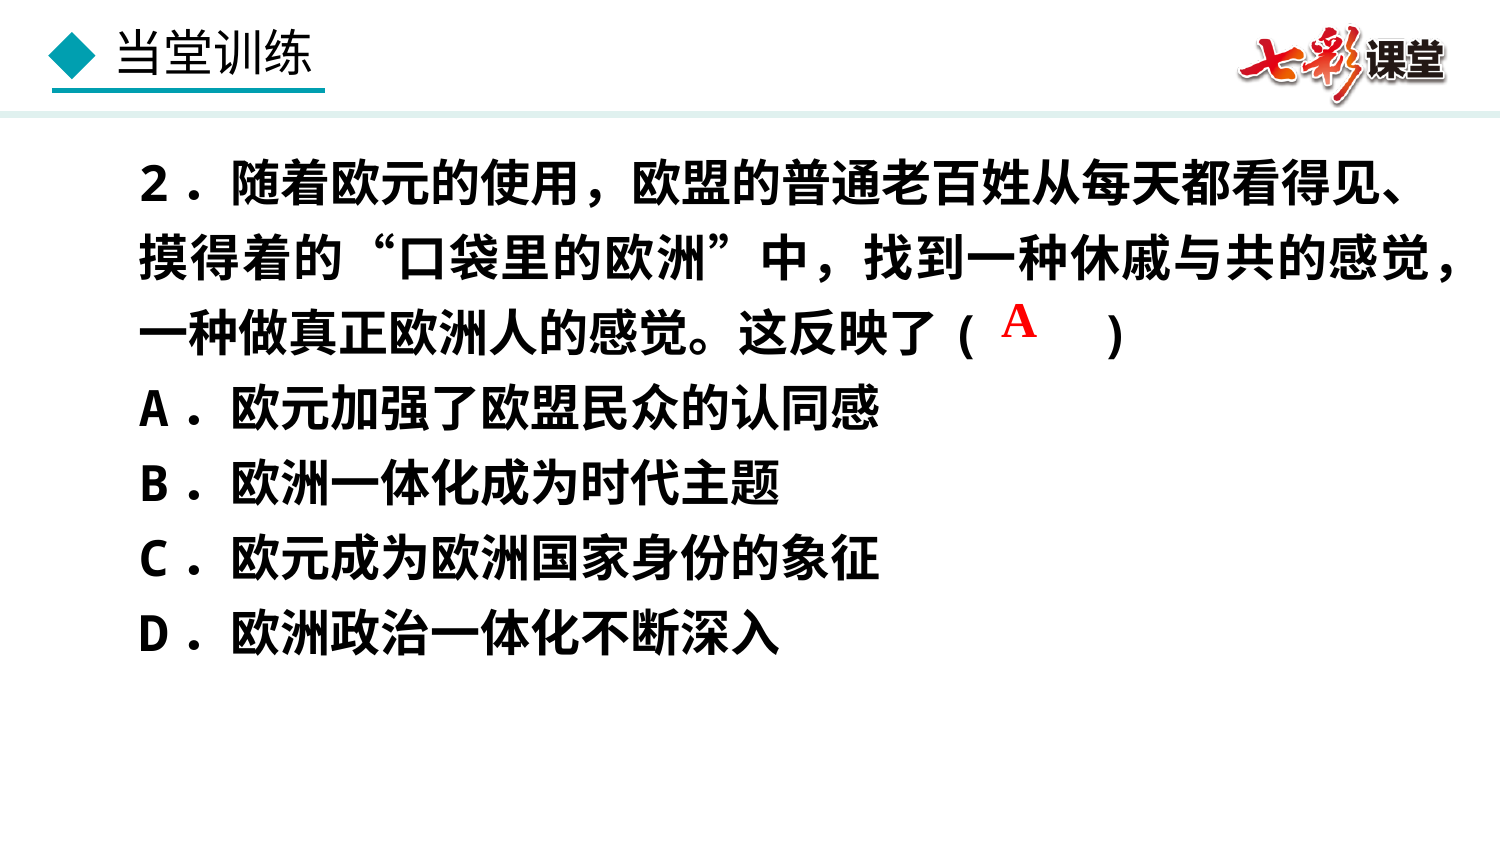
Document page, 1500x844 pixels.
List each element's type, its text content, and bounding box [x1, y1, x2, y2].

text_box A [986, 280, 1068, 355]
picture [1234, 20, 1451, 108]
text_box 2．随着欧元的使用，欧盟的普通老百姓从每天都看得见、摸得着的“口袋里的欧洲”中，找到一种休戚与共的感觉，一种做真正欧洲人的感觉。这反映了( ) A．欧元加强了欧盟民众的认同感 B．欧洲一体化成为时代主题 C．欧元成为欧洲国家身份的象征 D．欧洲政治一体化不断深入 [123, 129, 1447, 751]
